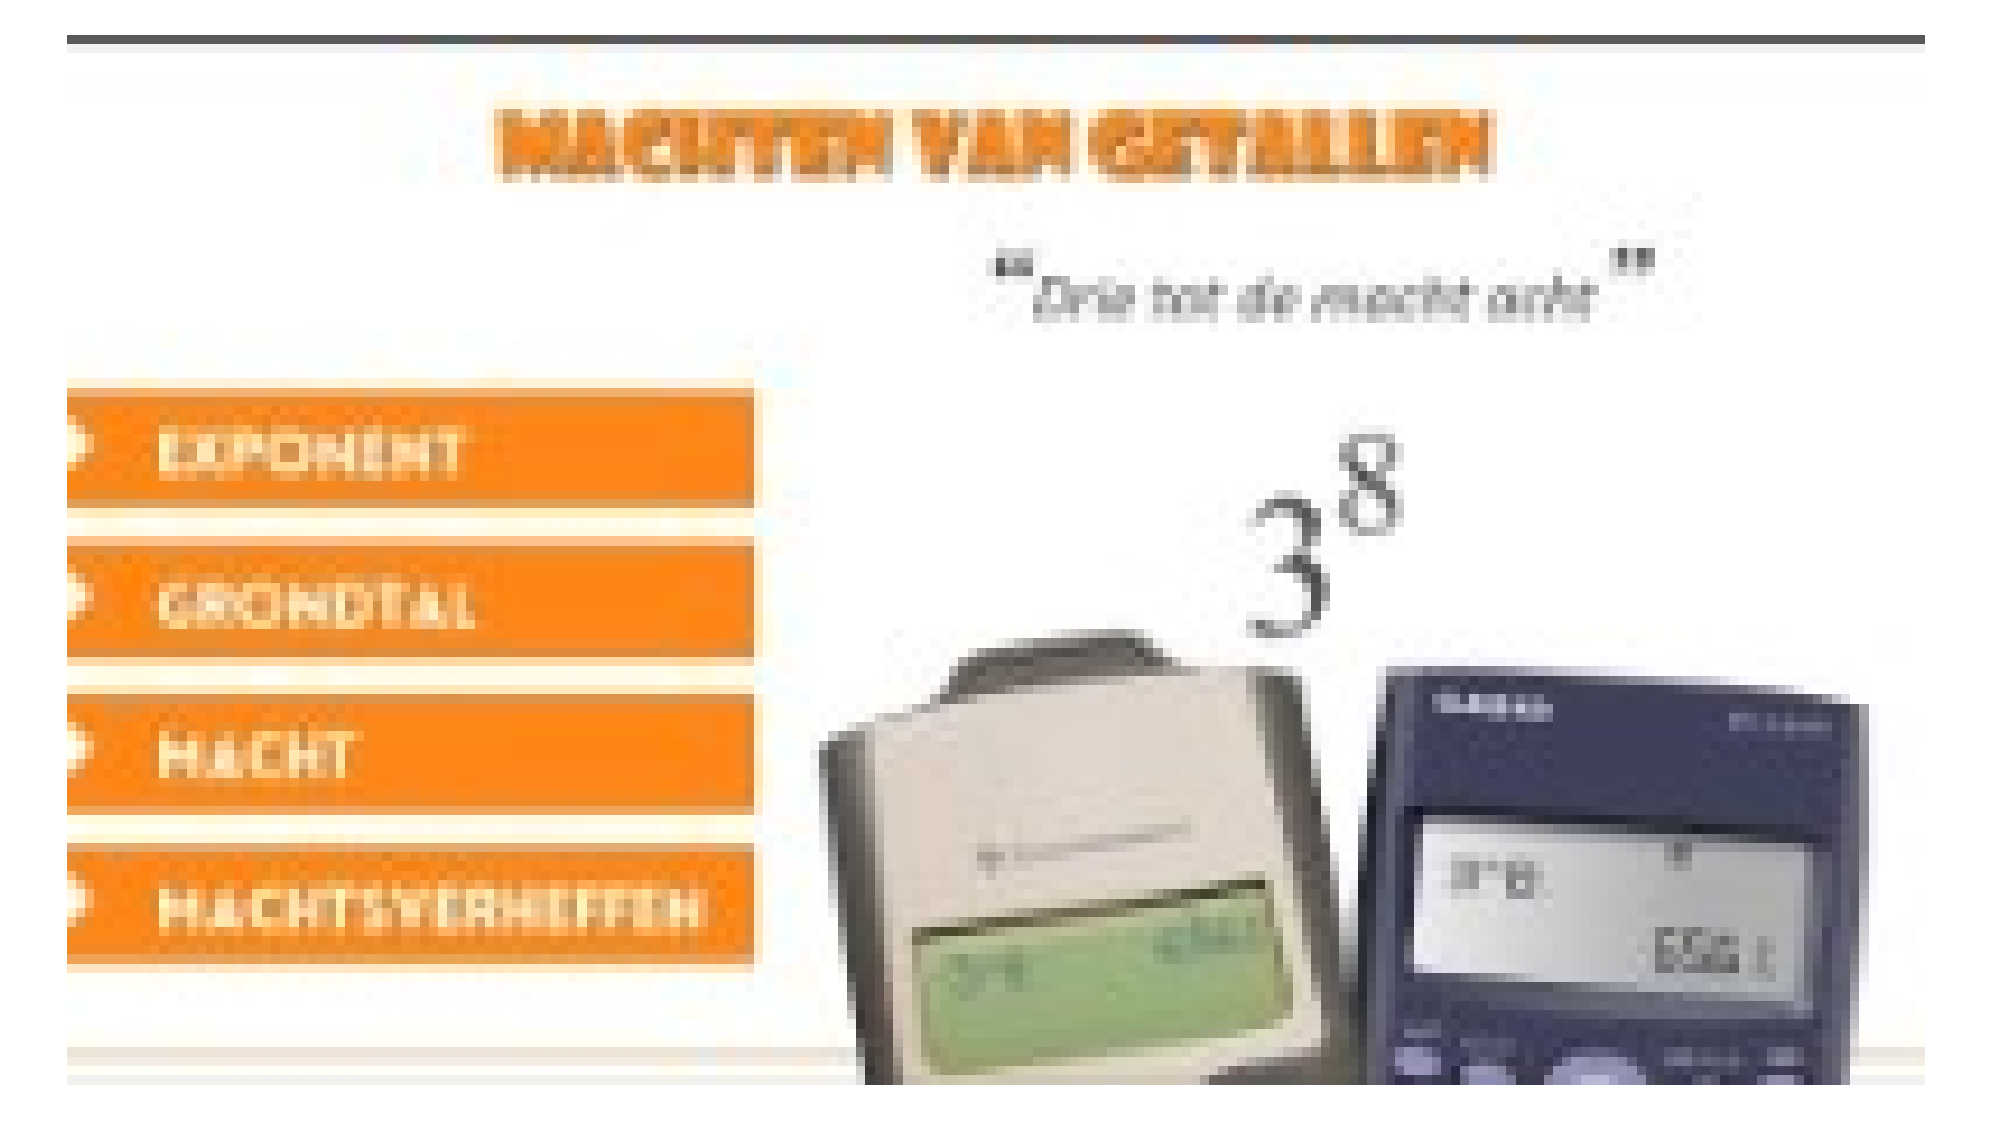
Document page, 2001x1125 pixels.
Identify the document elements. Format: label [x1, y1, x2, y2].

text_box [66, 34, 1925, 1086]
